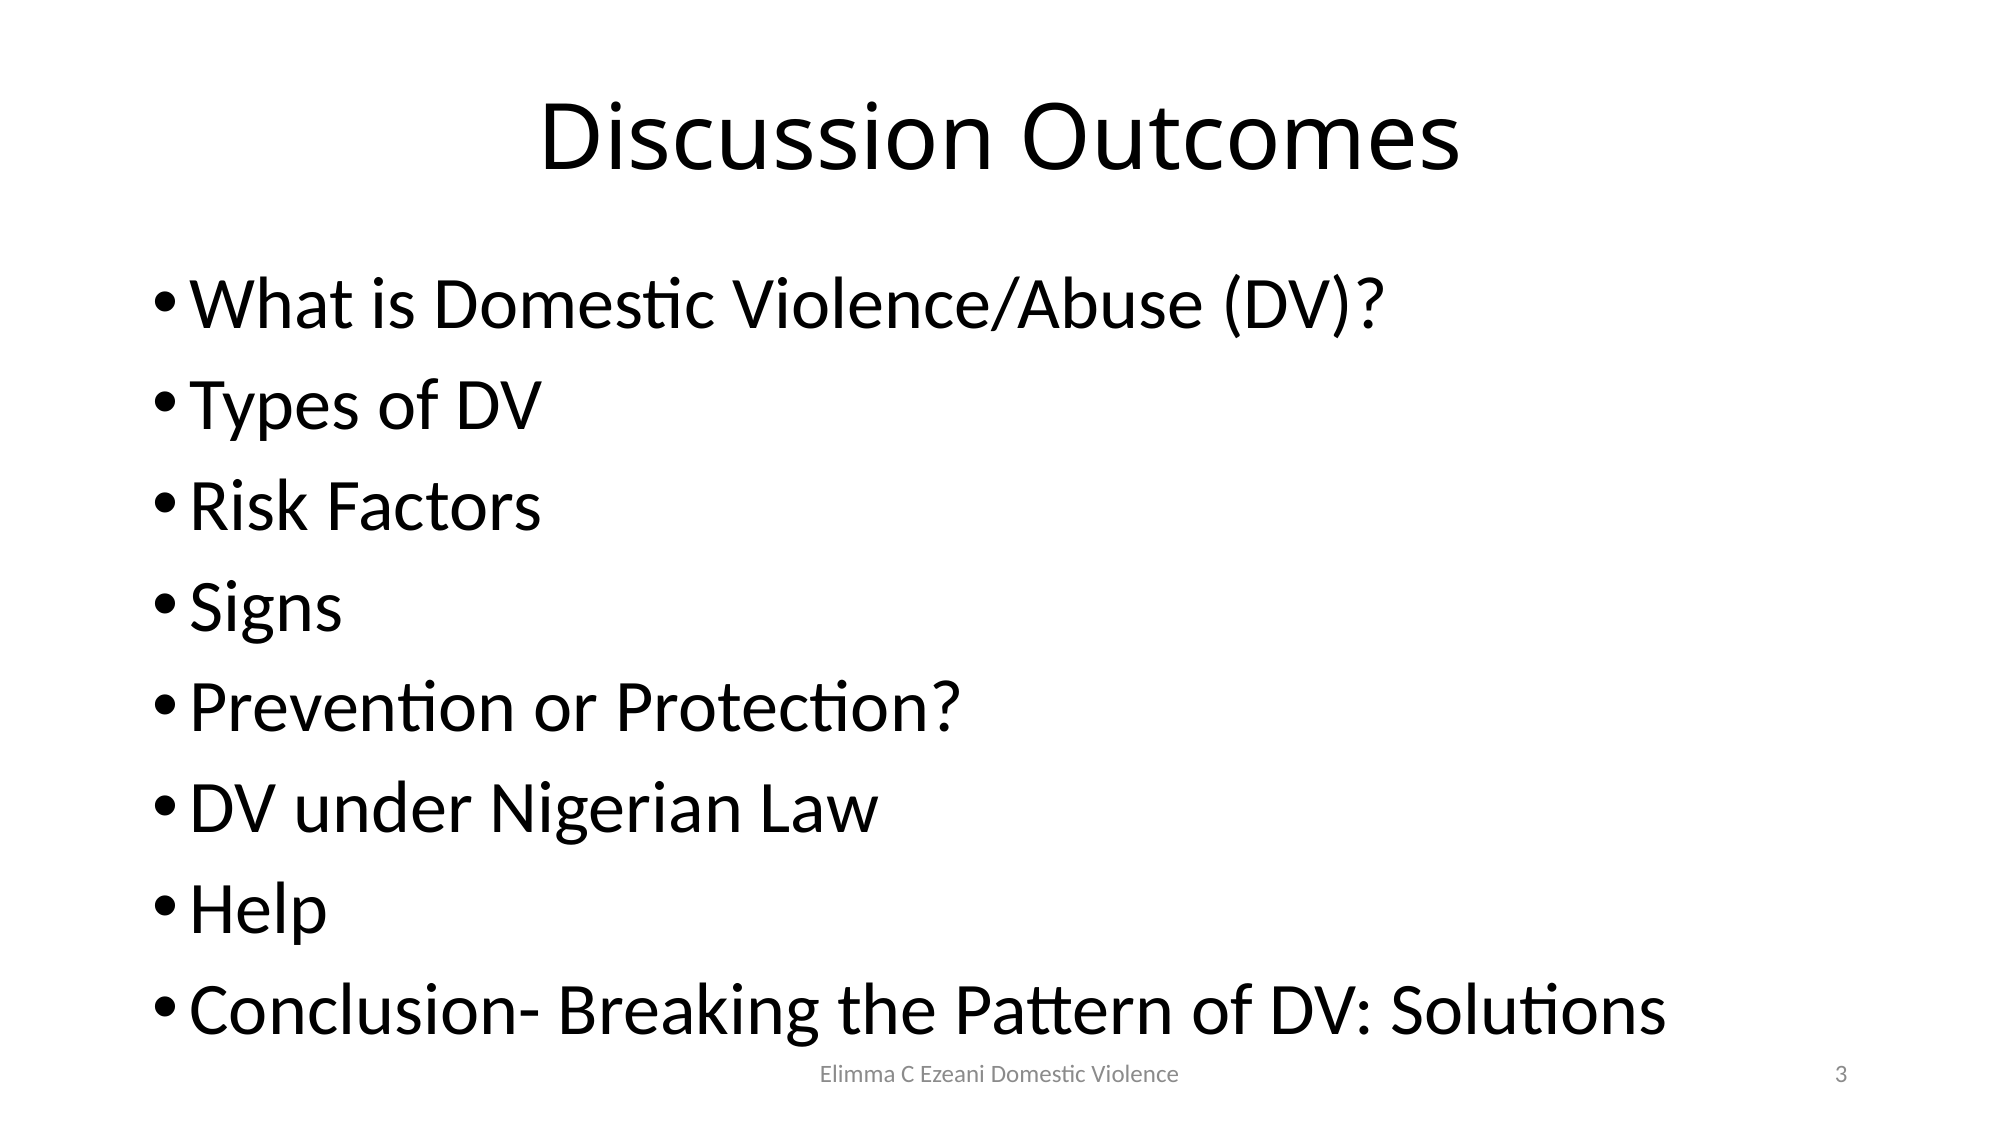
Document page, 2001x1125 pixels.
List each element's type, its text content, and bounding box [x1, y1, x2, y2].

slide_number 3 [1412, 1042, 1863, 1103]
footer Elimma C Ezeani Domestic Violence [662, 1042, 1338, 1103]
list What is Domestic Violence/Abuse (DV)? Types of DV Risk Factors Signs Prevention or Protection? DV under Nigerian Law Help Conclusion- Breaking the Pattern of DV: Solutions [137, 257, 1863, 1066]
title Discussion Outcomes [137, 59, 1863, 220]
